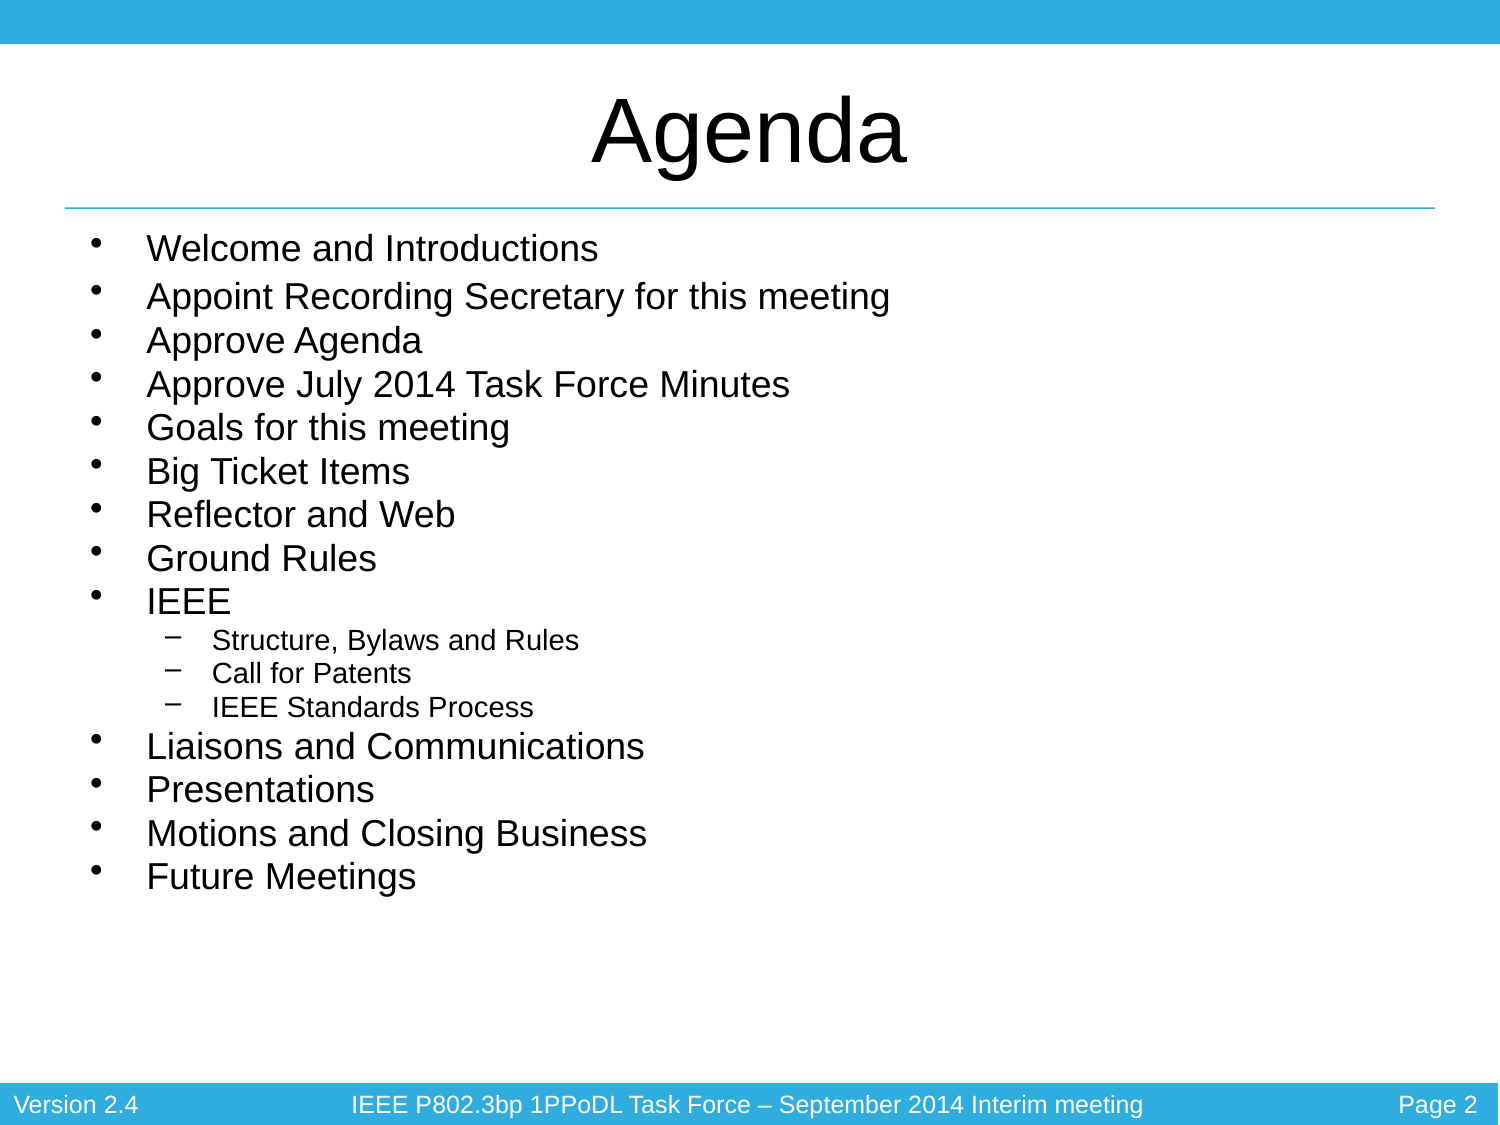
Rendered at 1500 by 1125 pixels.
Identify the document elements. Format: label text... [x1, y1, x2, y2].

title Agenda [74, 66, 1426, 197]
list Welcome and Introductions Appoint Recording Secretary for this meeting Approve Agenda Approve July 2014 Task Force Minutes Goals for this meeting Big Ticket Items Reflector and Web Ground Rules IEEE Structure, Bylaws and Rules Call for Patents IEEE Standards Process Liaisons and Communications Presentations Motions and Closing Business Future Meetings [74, 221, 1426, 1071]
